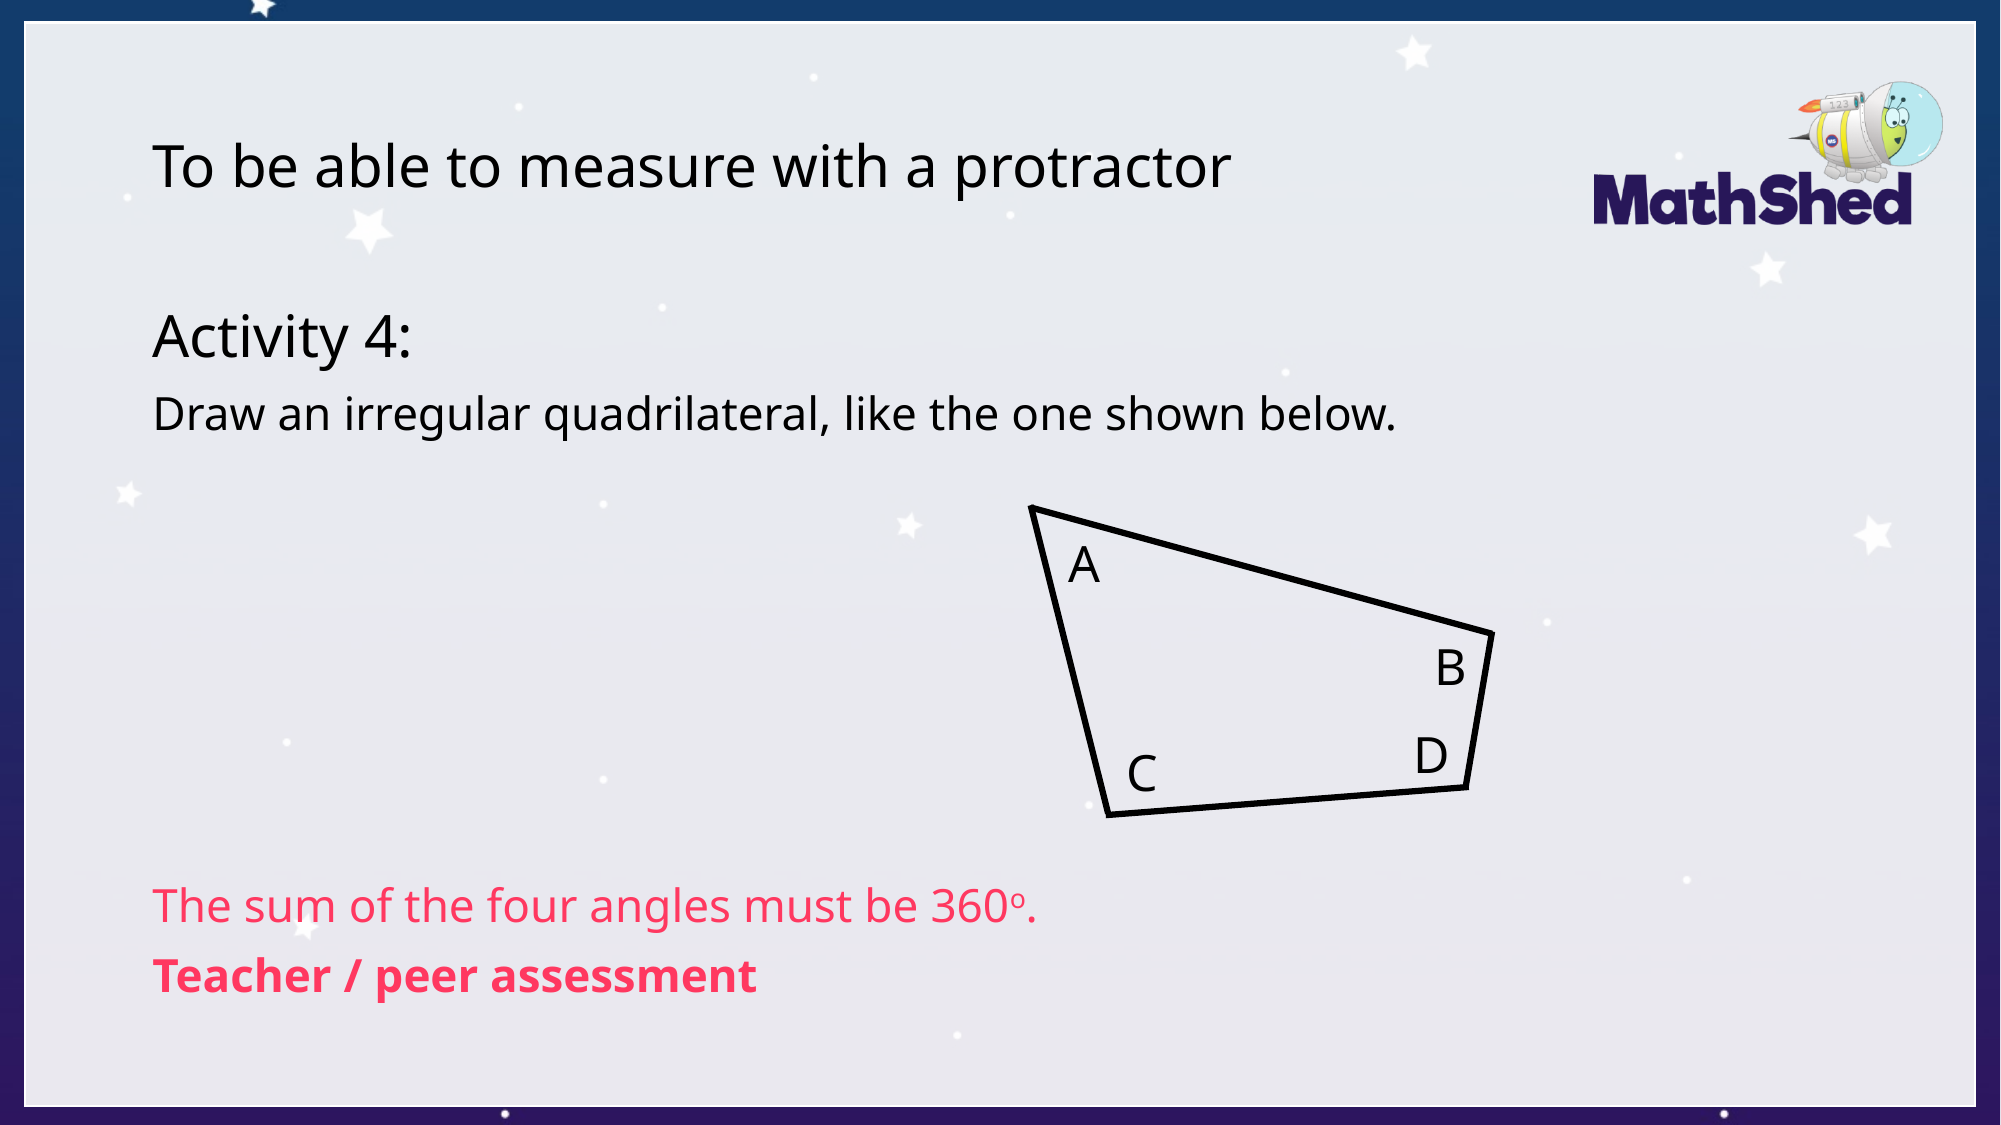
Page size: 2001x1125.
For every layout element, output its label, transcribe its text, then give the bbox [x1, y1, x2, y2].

picture [0, 0, 2001, 1125]
text_box D [1399, 716, 1465, 786]
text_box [1030, 634, 1109, 814]
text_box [1030, 507, 1493, 634]
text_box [1465, 634, 1493, 789]
text_box B [1420, 634, 1465, 703]
text_box C [1111, 734, 1173, 786]
list Activity 4: Draw an irregular quadrilateral, like the one shown below. The sum of the four angles must be 360o. Teacher / peer assessment [137, 299, 1863, 1014]
title To be able to measure with a protractor [137, 59, 1578, 278]
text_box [1105, 786, 1469, 816]
